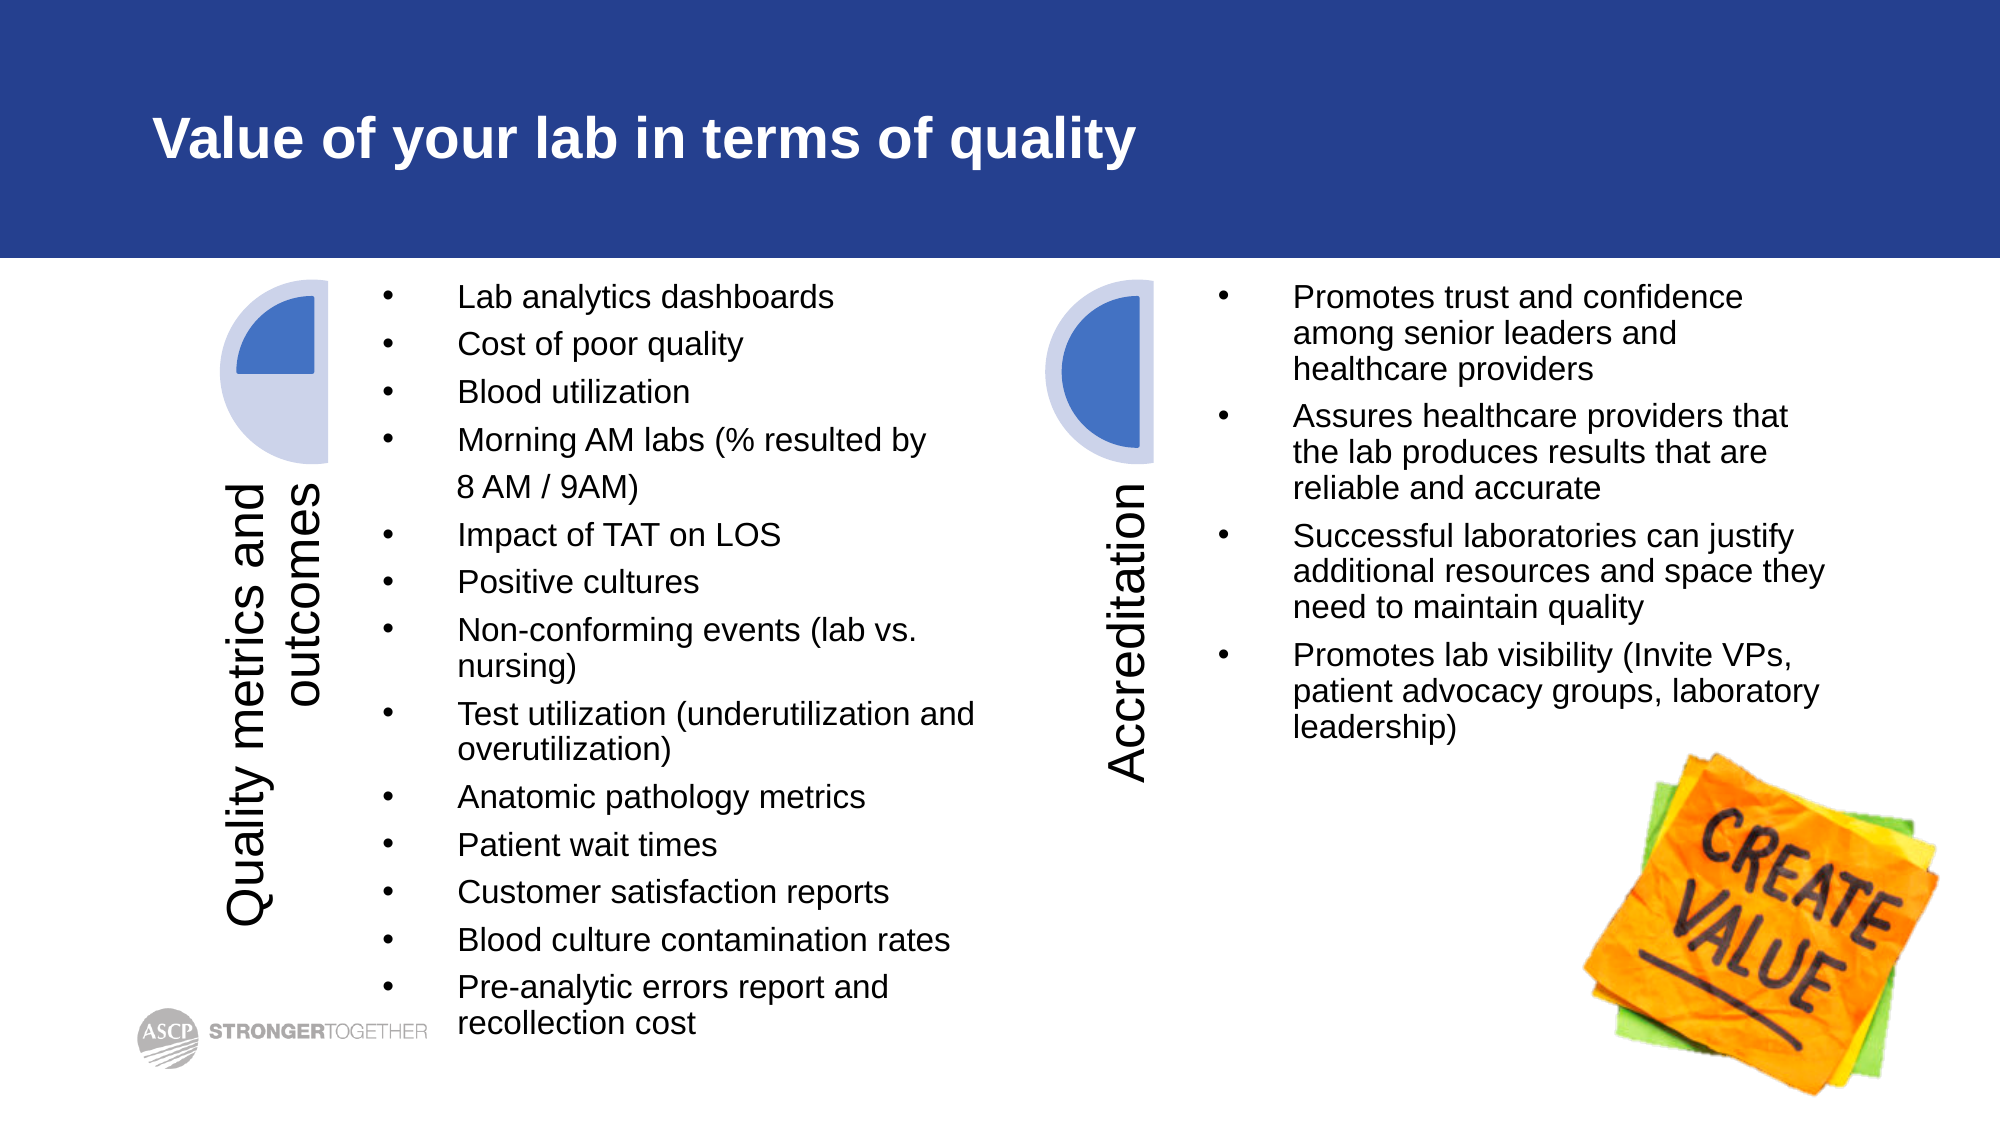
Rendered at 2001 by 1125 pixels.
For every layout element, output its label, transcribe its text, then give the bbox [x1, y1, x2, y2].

picture [1569, 750, 1944, 1101]
title Value of your lab in terms of quality [137, 48, 1863, 232]
picture [137, 1008, 427, 1069]
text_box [219, 279, 1834, 1056]
